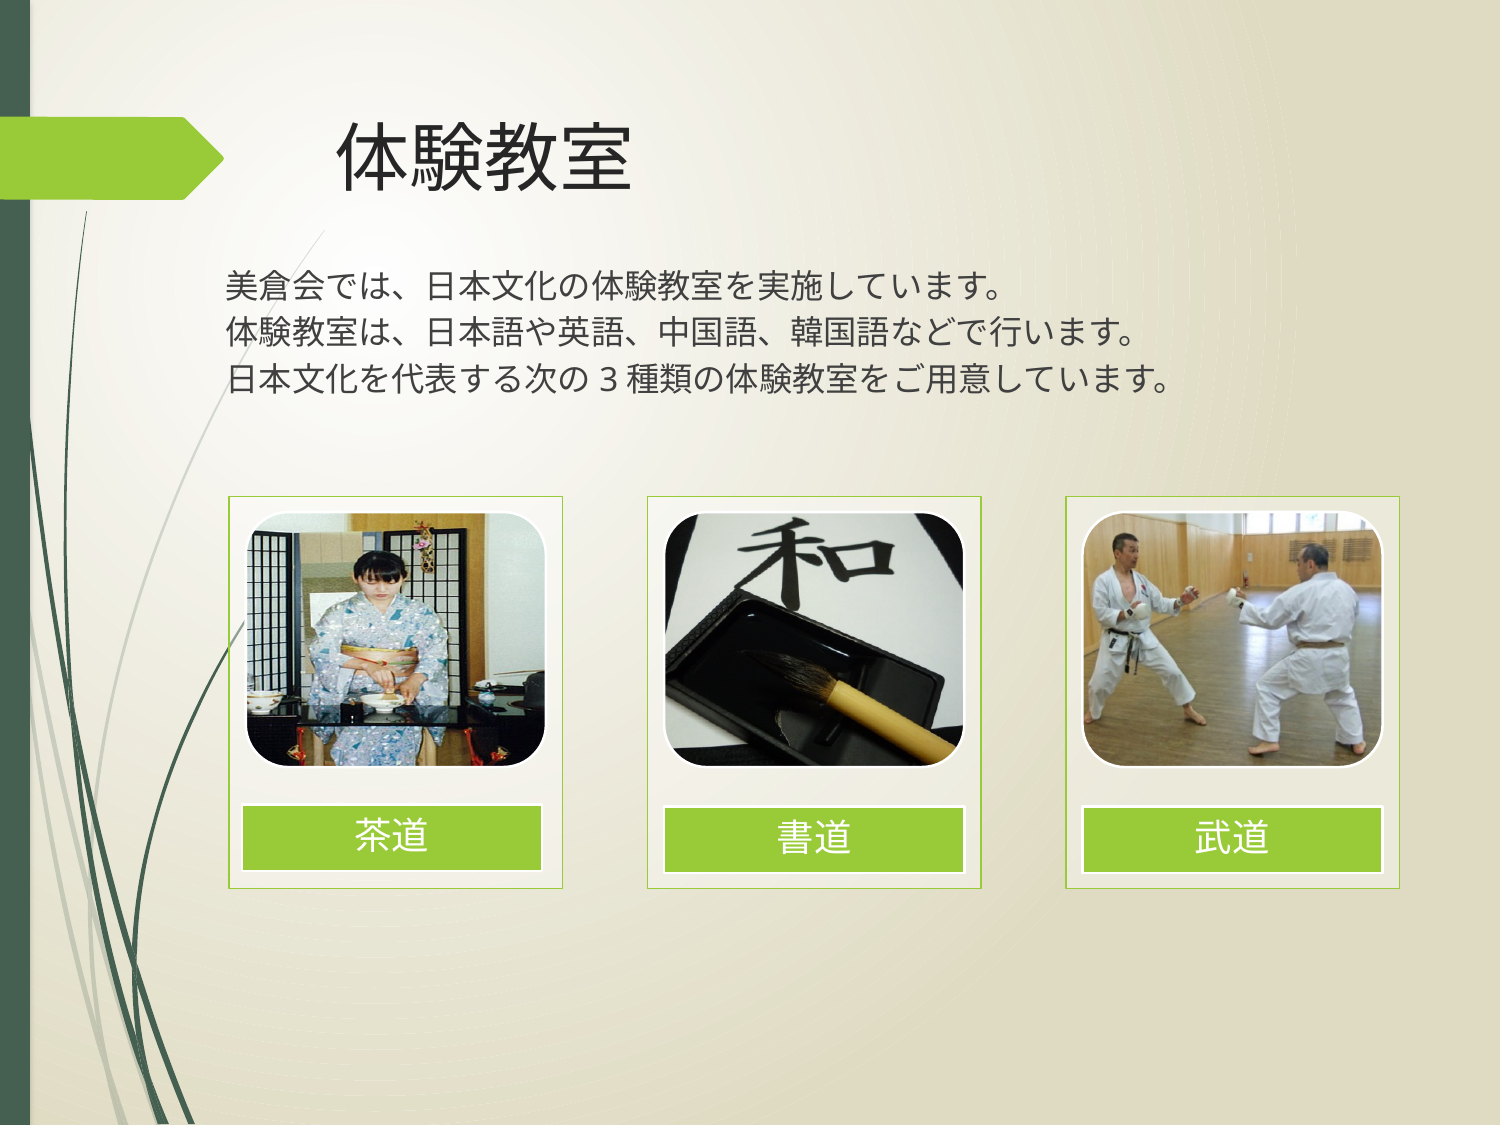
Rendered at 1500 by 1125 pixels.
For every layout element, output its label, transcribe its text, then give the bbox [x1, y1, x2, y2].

title 体験教室 [319, 102, 1400, 313]
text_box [228, 421, 1401, 964]
list 美倉会では、日本文化の体験教室を実施しています。 体験教室は、日本語や英語、中国語、韓国語などで行います。 日本文化を代表する次の3種類の体験教室をご用意しています。 [210, 257, 1332, 402]
